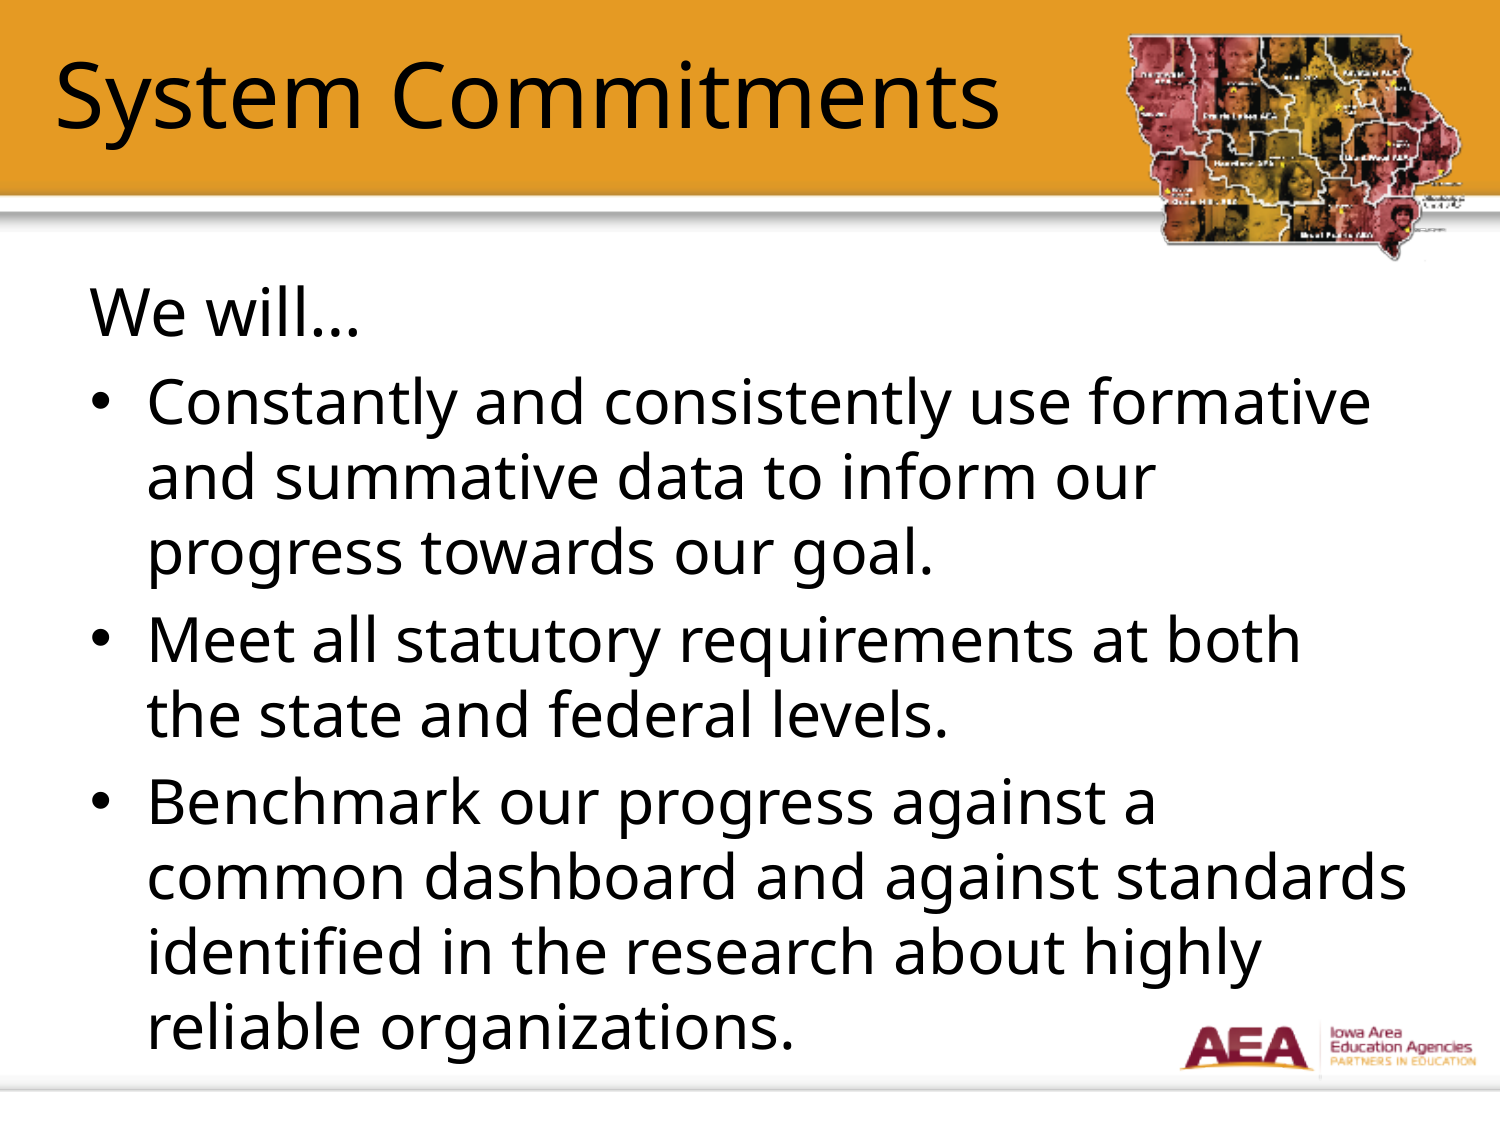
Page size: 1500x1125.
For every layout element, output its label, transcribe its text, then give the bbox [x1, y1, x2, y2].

list We will… Constantly and consistently use formative and summative data to inform our progress towards our goal. Meet all statutory requirements at both the state and federal levels. Benchmark our progress against a common dashboard and against standards identified in the research about highly reliable organizations. [75, 262, 1425, 1005]
picture [0, 0, 1500, 1125]
title System Commitments [40, 29, 1391, 217]
